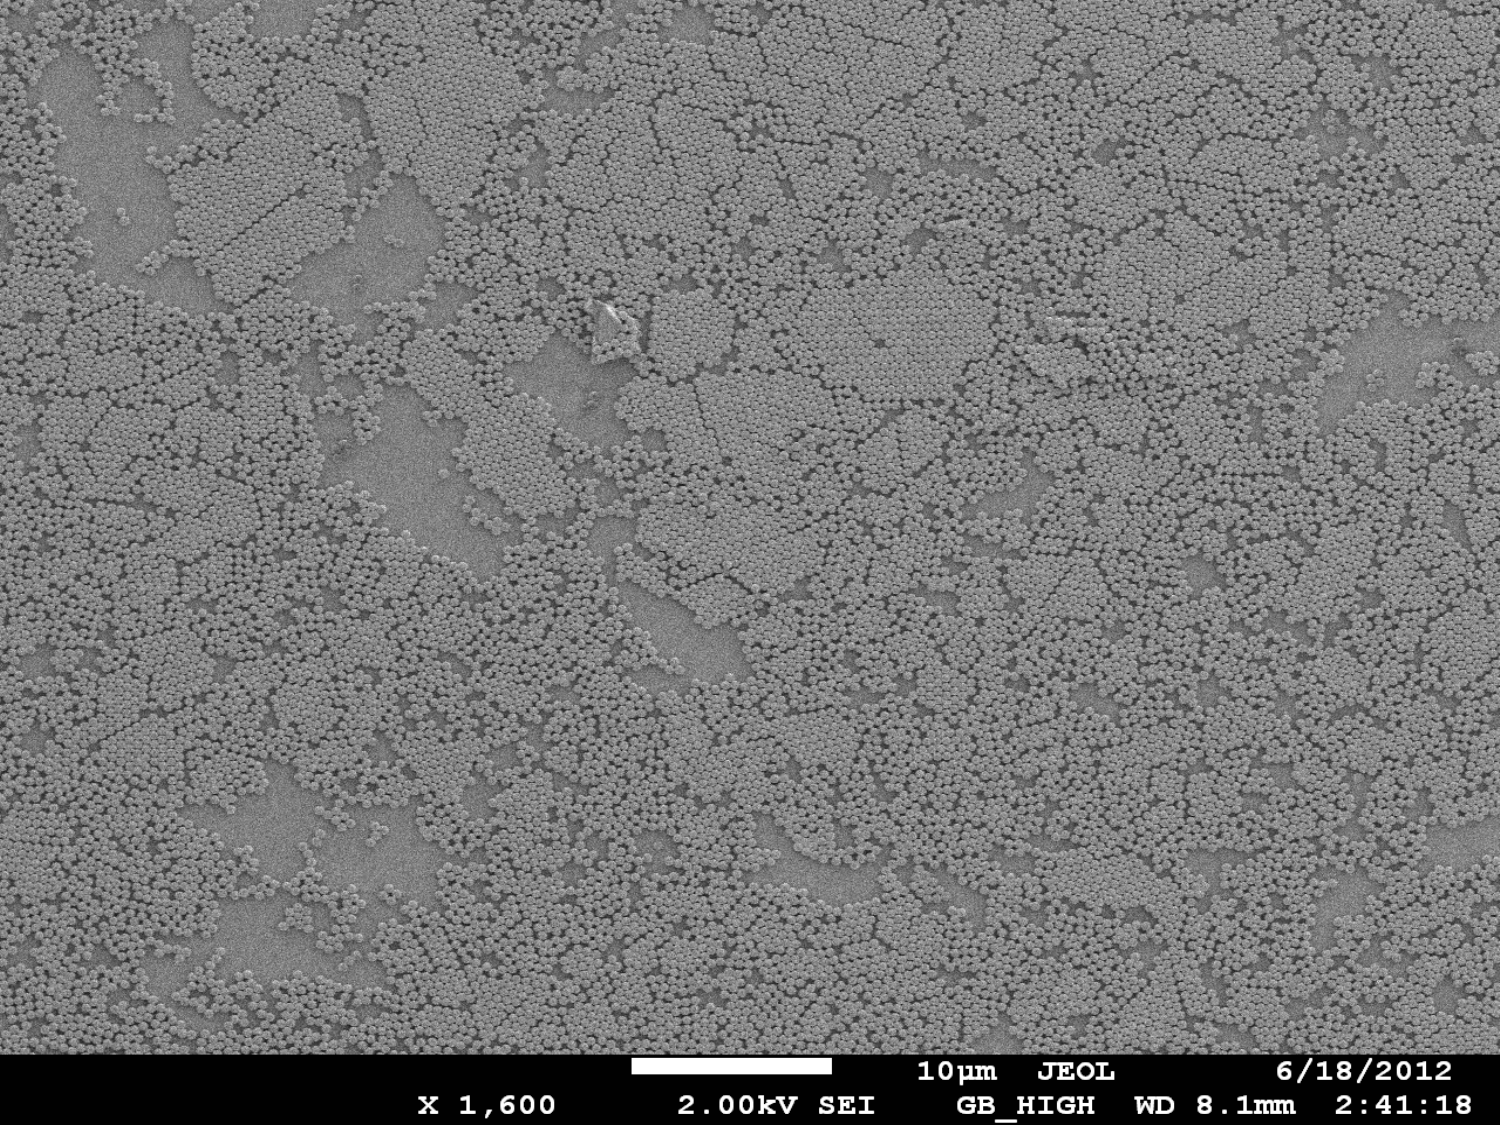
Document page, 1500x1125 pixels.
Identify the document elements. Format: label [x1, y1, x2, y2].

list [0, 0, 1500, 1125]
